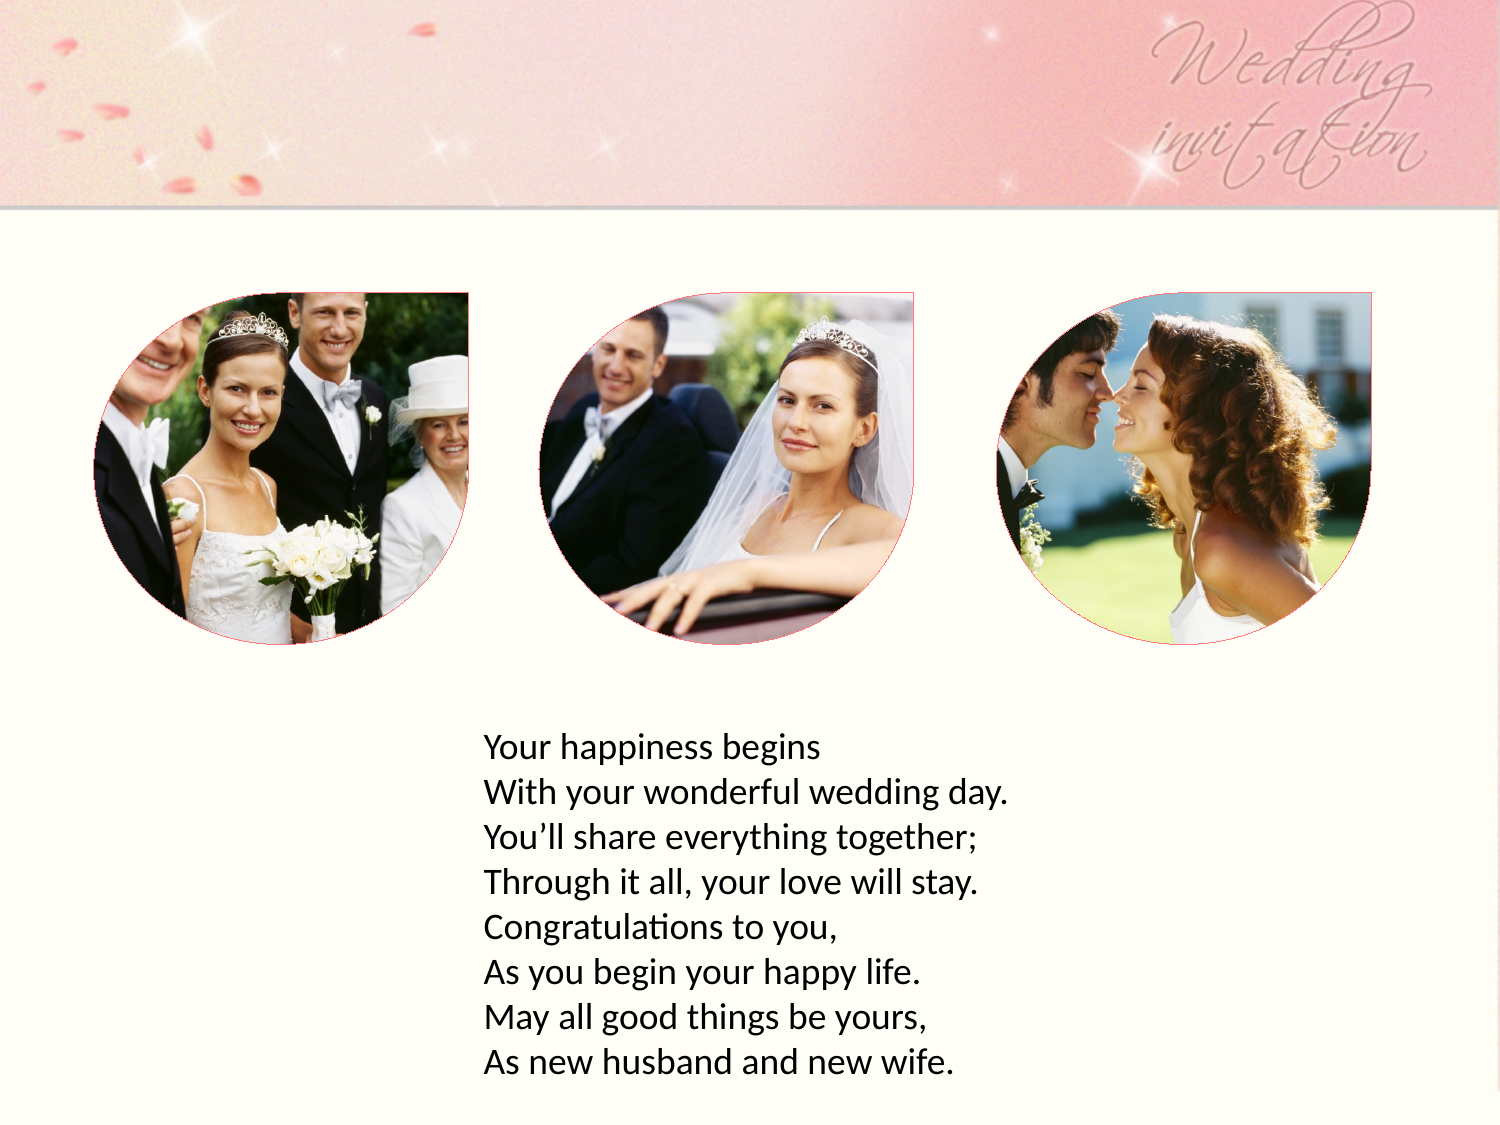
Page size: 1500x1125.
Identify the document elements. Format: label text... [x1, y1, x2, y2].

picture [0, 0, 1500, 1125]
text_box Your happiness begins With your wonderful wedding day. You’ll share everything together; Through it all, your love will stay. Congratulations to you, As you begin your happy life. May all good things be yours, As new husband and new wife. [468, 714, 1254, 1090]
